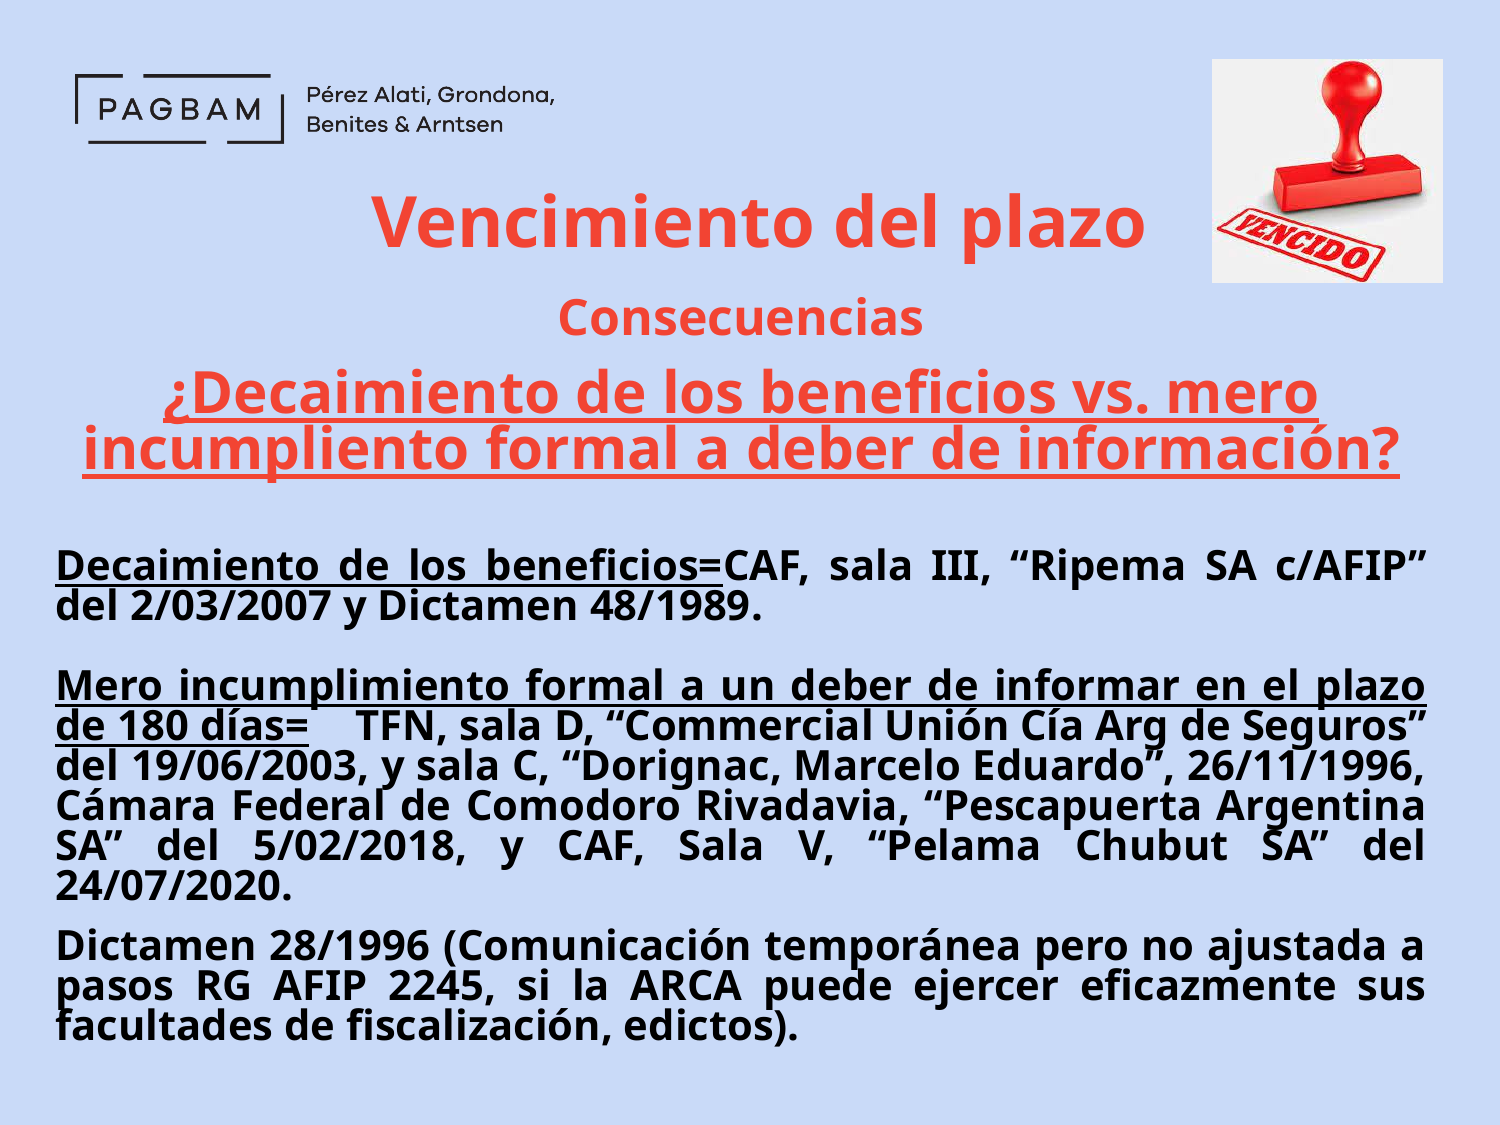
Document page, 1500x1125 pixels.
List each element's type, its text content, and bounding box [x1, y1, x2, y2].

list Consecuencias ¿Decaimiento de los beneficios vs. mero incumpliento formal a deber de información? Decaimiento de los beneficios=CAF, sala III, “Ripema SA c/AFIP” del 2/03/2007 y Dictamen 48/1989. Mero incumplimiento formal a un deber de informar en el plazo de 180 días= TFN, sala D, “Commercial Unión Cía Arg de Seguros” del 19/06/2003, y sala C, “Dorignac, Marcelo Eduardo”, 26/11/1996, Cámara Federal de Comodoro Rivadavia, “Pescapuerta Argentina SA” del 5/02/2018, y CAF, Sala V, “Pelama Chubut SA” del 24/07/2020. Dictamen 28/1996 (Comunicación temporánea pero no ajustada a pasos RG AFIP 2245, si la ARCA puede ejercer eficazmente sus facultades de fiscalización, edictos). [40, 175, 1443, 853]
picture [1212, 59, 1443, 284]
picture [75, 74, 554, 144]
